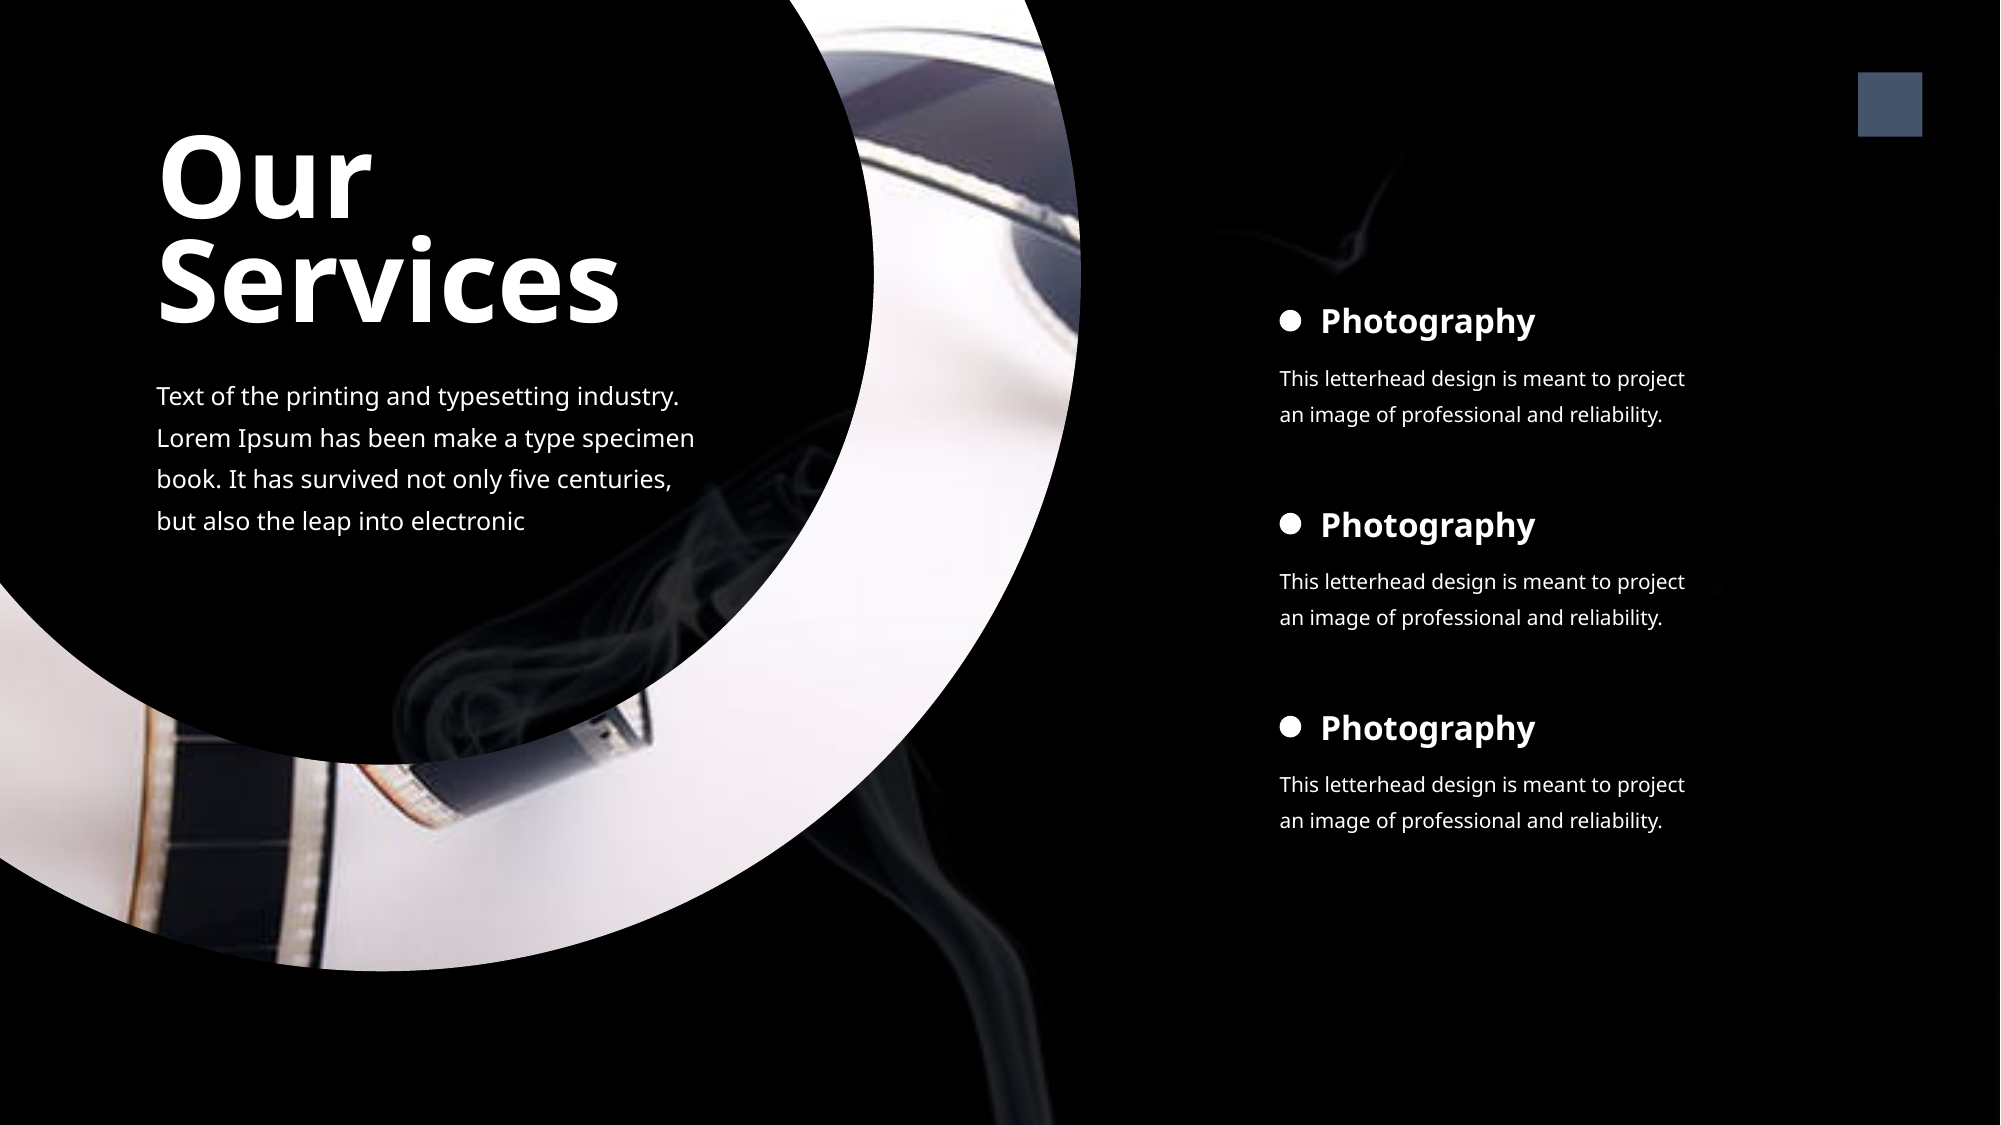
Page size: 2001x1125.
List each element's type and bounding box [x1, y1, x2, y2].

picture [0, 0, 2000, 1125]
text_box [1279, 299, 1704, 826]
